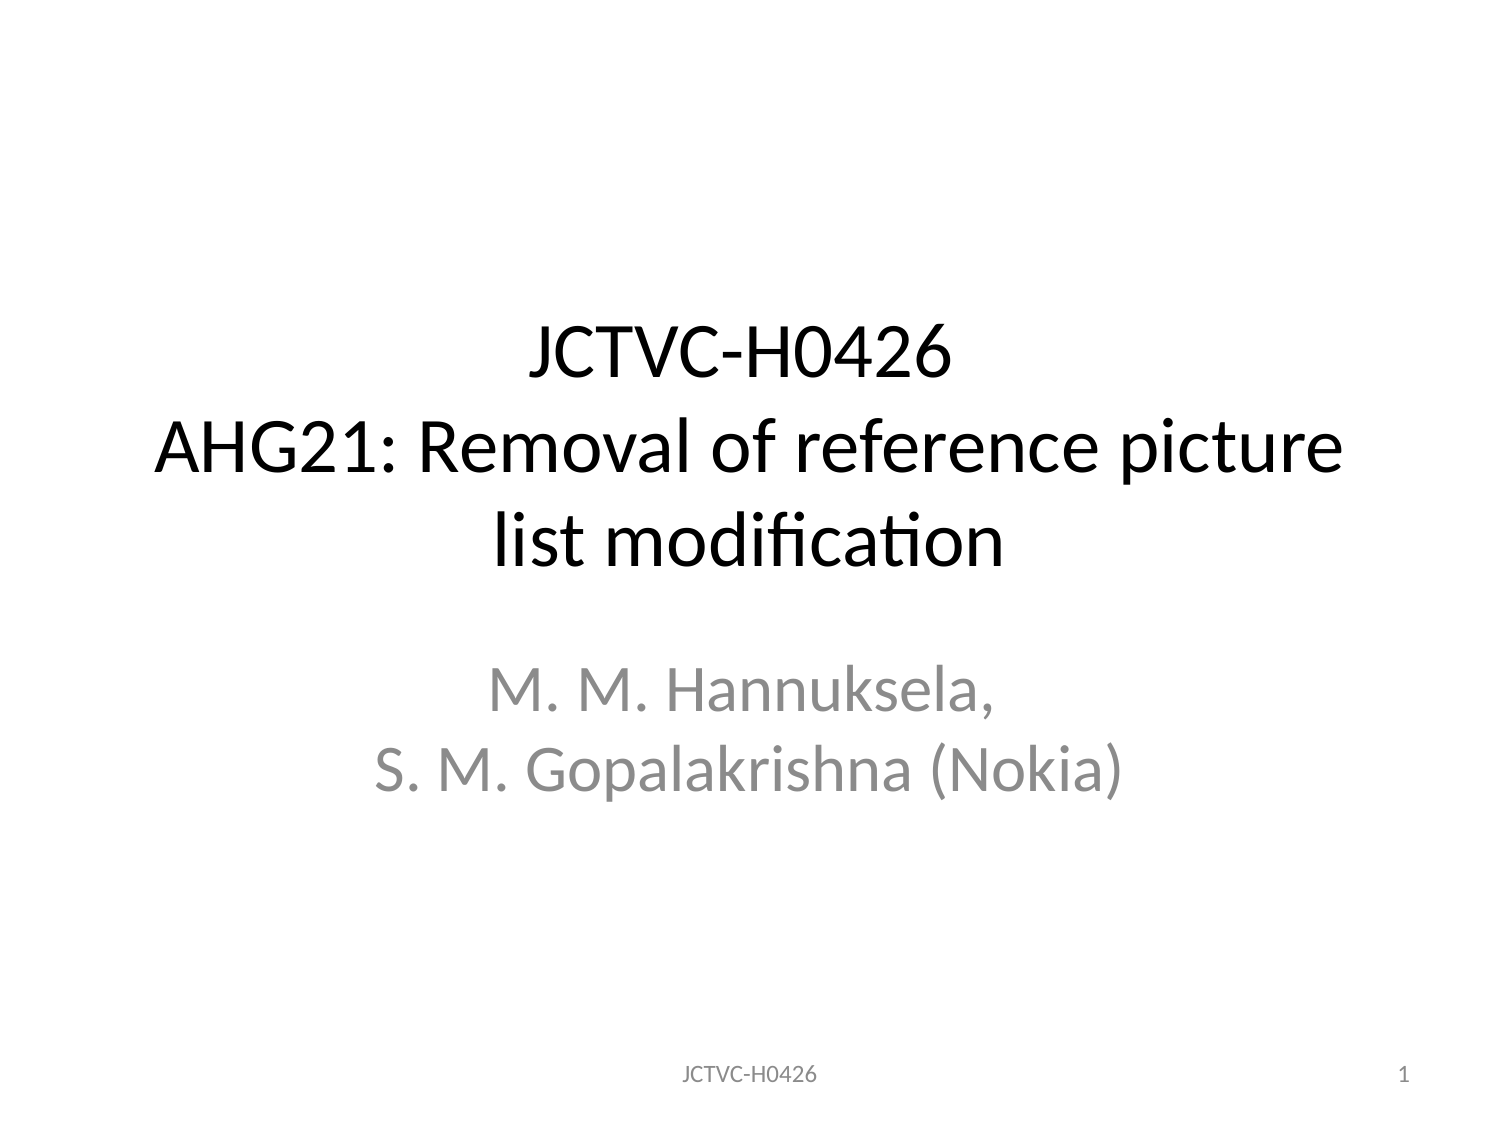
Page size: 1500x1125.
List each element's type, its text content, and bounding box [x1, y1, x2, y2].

title JCTVC-H0426 AHG21: Removal of reference picture list modification [112, 290, 1388, 591]
subtitle M. M. Hannuksela, S. M. Gopalakrishna (Nokia) [225, 637, 1275, 925]
footer JCTVC-H0426 [512, 1042, 988, 1103]
slide_number 1 [1074, 1042, 1425, 1103]
